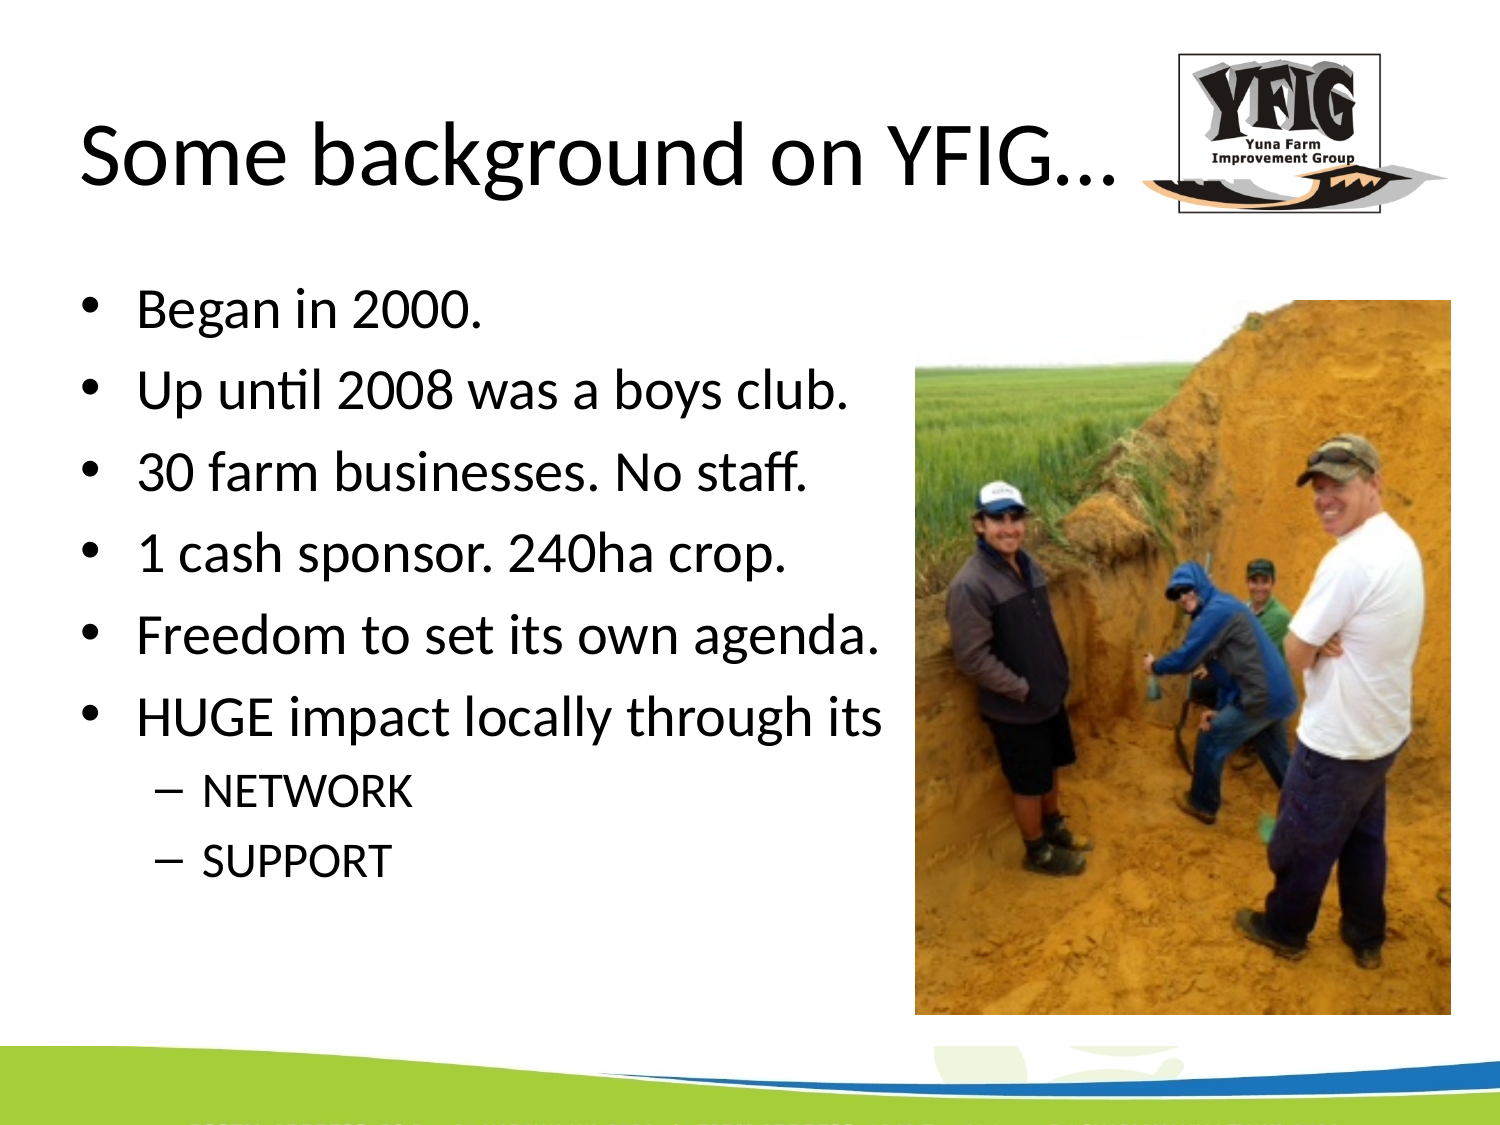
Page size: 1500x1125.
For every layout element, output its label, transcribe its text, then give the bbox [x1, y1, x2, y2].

list Began in 2000. Up until 2008 was a boys club. 30 farm businesses. No staff. 1 cash sponsor. 240ha crop. Freedom to set its own agenda. HUGE impact locally through its NETWORK SUPPORT [64, 262, 904, 1005]
picture [915, 300, 1452, 1015]
text_box Some background on YFIG… [64, 78, 1132, 219]
picture [1137, 47, 1452, 219]
picture [0, 1046, 1500, 1125]
